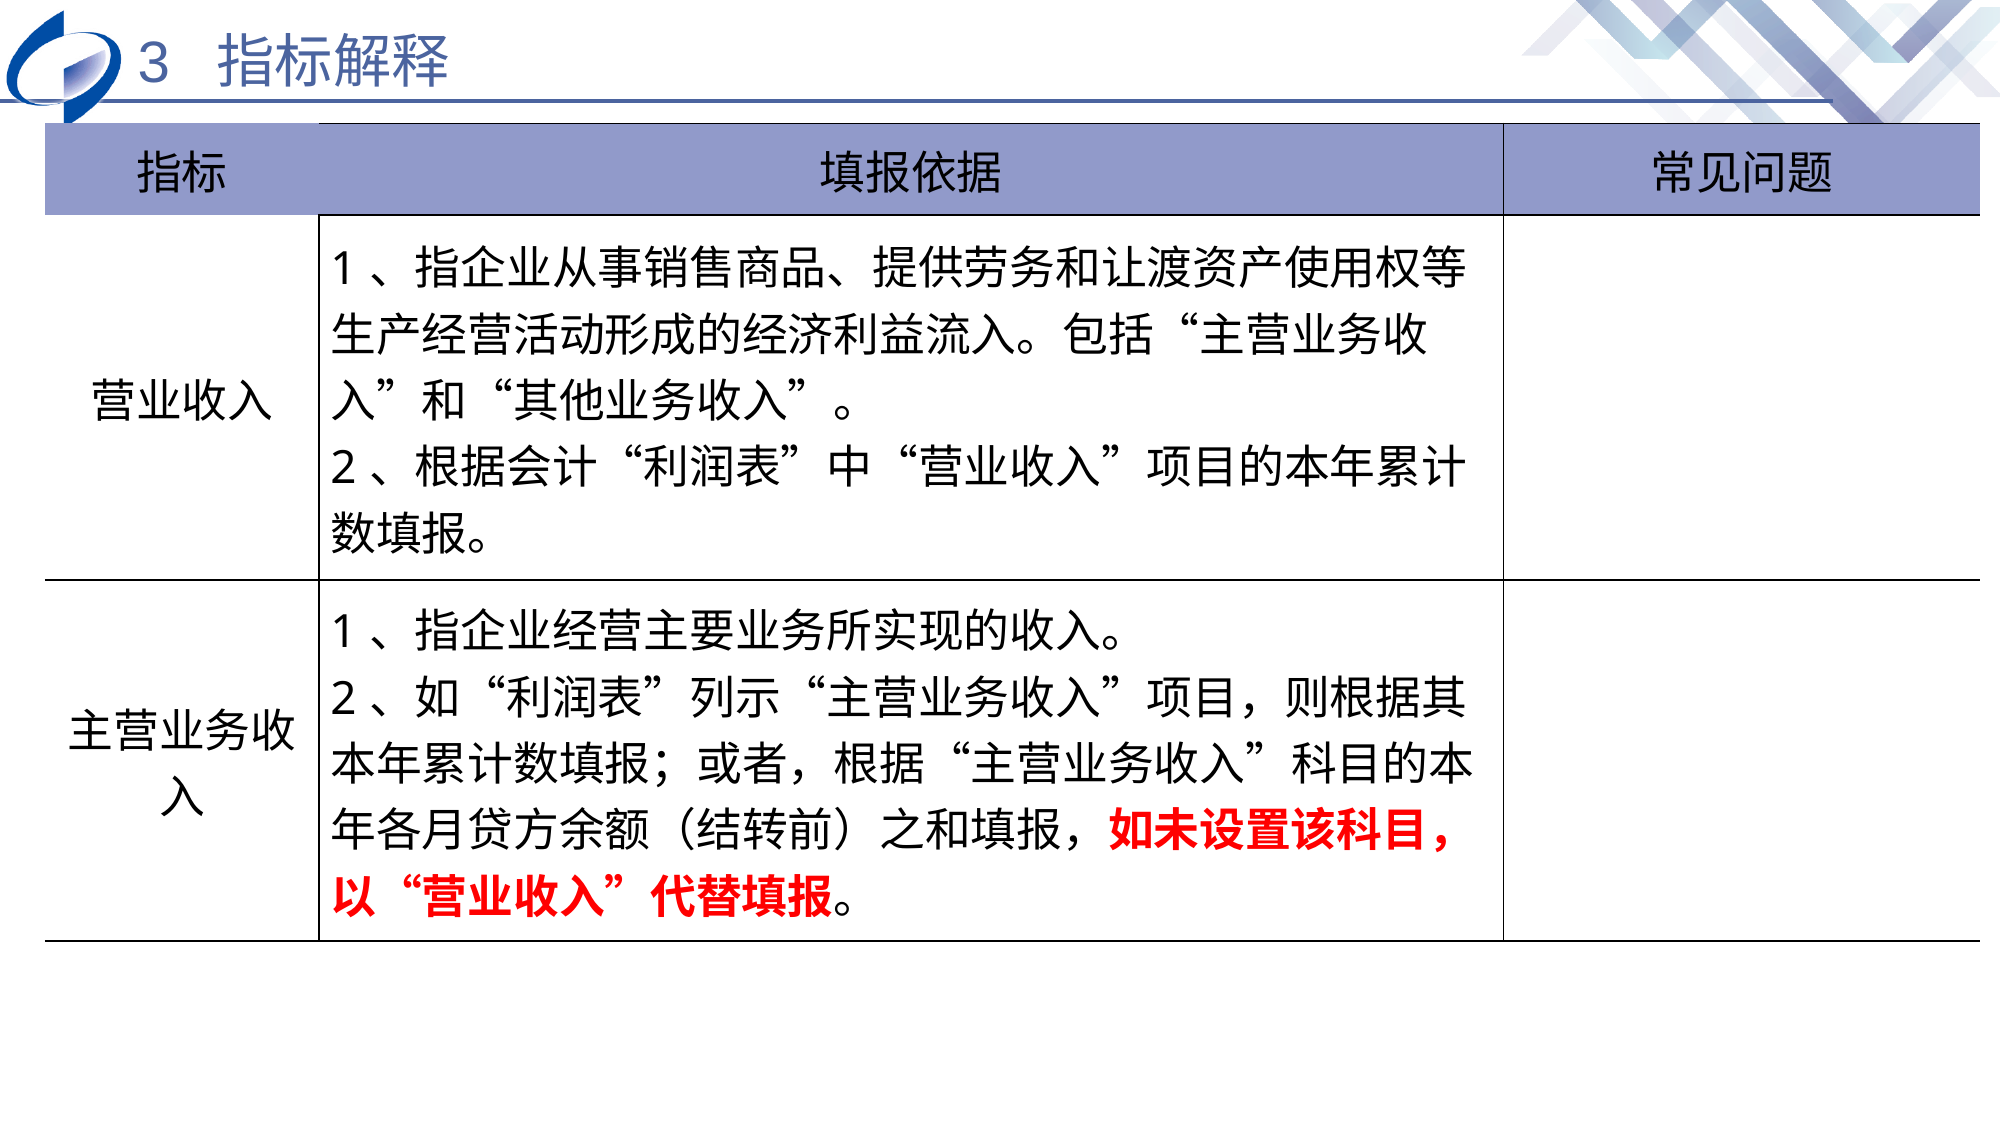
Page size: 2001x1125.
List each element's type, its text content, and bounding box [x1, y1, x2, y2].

table_cell 营业收入 [45, 215, 318, 579]
table_header 填报依据 [319, 124, 1503, 214]
picture [4, 9, 123, 128]
picture [1412, 0, 2000, 166]
table_cell [1504, 216, 1980, 579]
table_cell 1、指企业经营主要业务所实现的收入。 2、如“利润表”列示“主营业务收入”项目，则根据其本年累计数填报；或者，根据“主营业务收入”科目的本年各月贷方余额（结转前）之和填报，如未设置该科目，以“营业收入”代替填报。 [320, 581, 1503, 940]
text_box 3 指标解释 [122, 0, 804, 100]
table_cell [1504, 581, 1980, 940]
table_cell 1、指企业从事销售商品、提供劳务和让渡资产使用权等生产经营活动形成的经济利益流入。包括“主营业务收入”和“其他业务收入”。 2、根据会计“利润表”中“营业收入”项目的本年累计数填报。 [320, 216, 1503, 579]
table_cell 主营业务收入 [45, 581, 318, 940]
table_header 指标 [45, 123, 319, 215]
table_header 常见问题 [1504, 166, 1980, 214]
